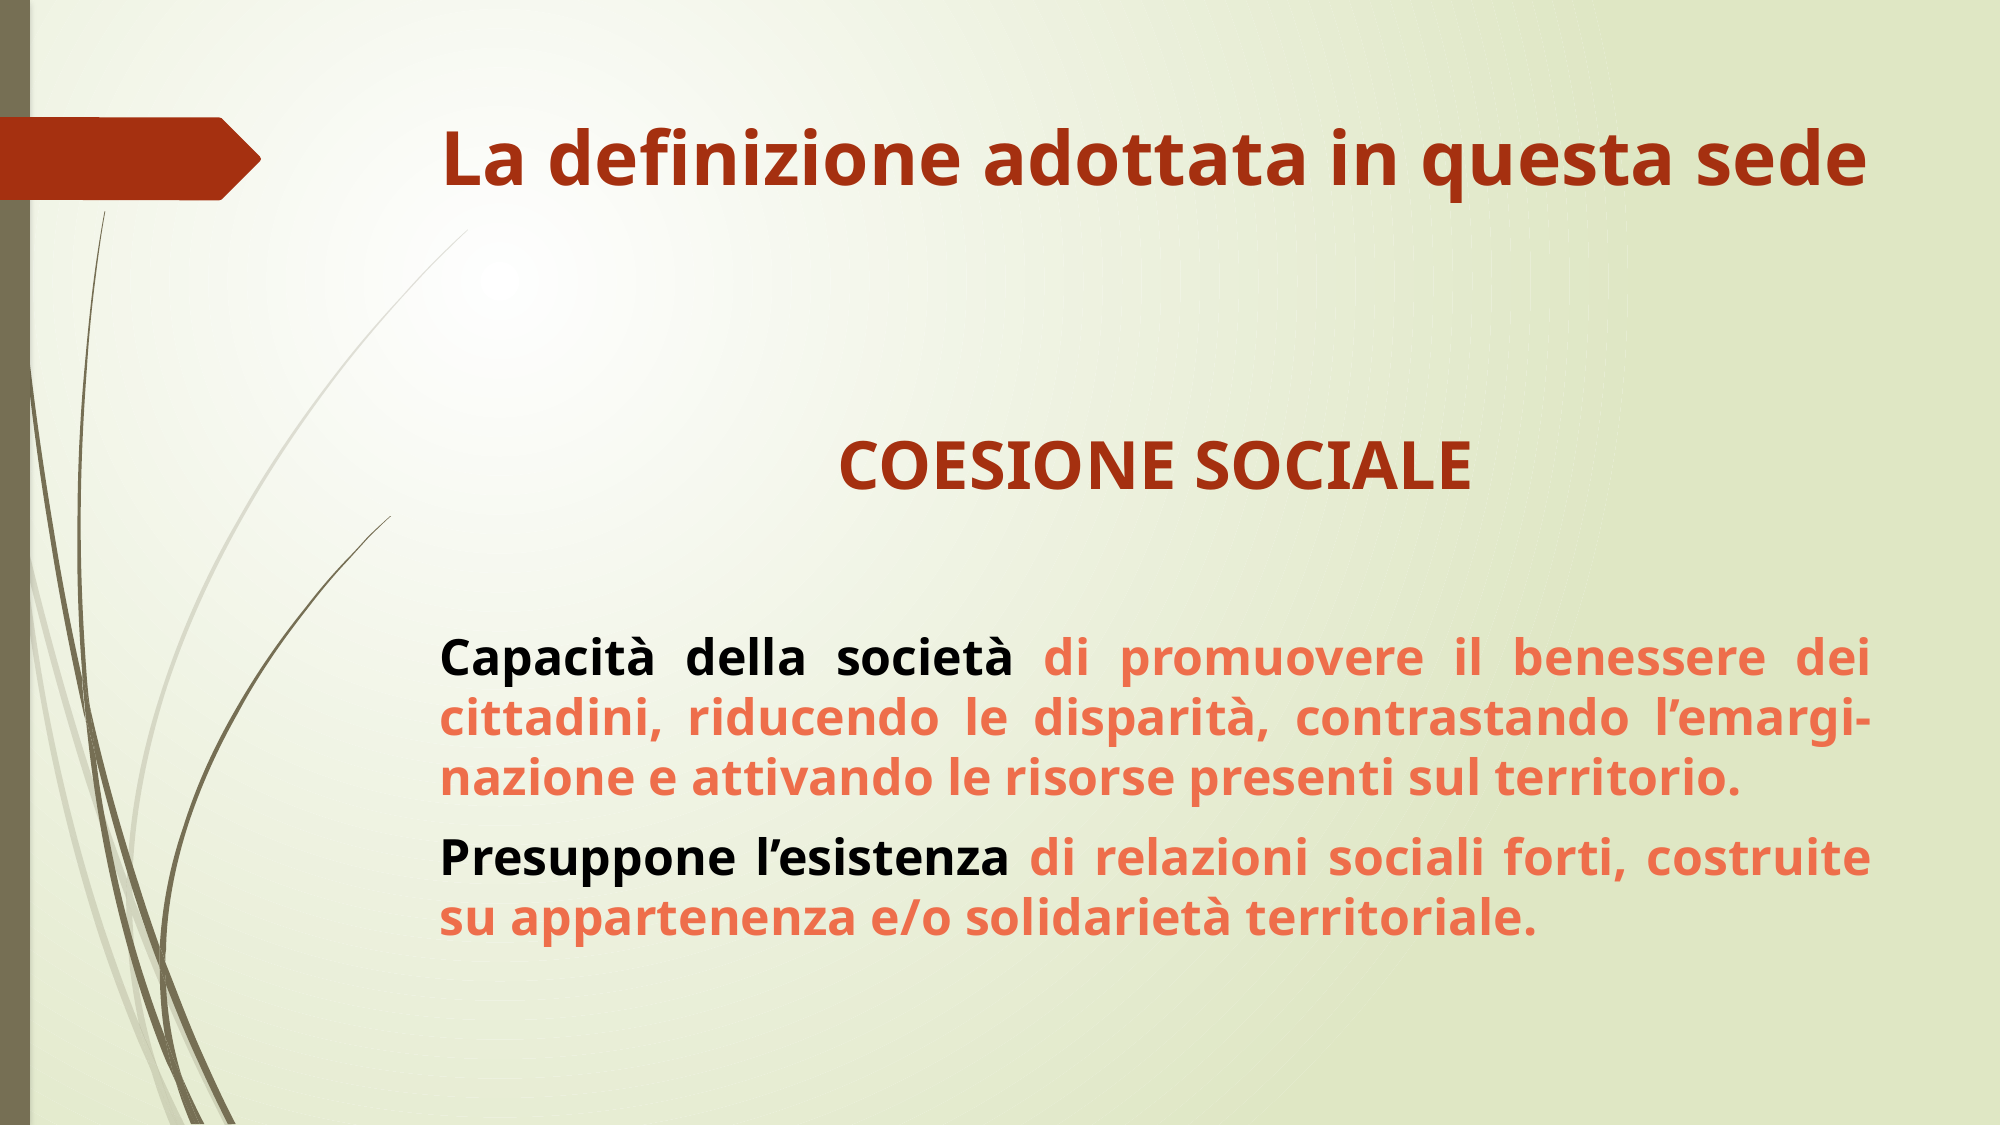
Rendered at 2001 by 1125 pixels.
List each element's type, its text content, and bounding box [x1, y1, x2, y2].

title La definizione adottata in questa sede [425, 102, 1888, 313]
list COESIONE SOCIALE Capacità della società di promuovere il benessere dei cittadini, riducendo le disparità, contrastando l’emargi-nazione e attivando le risorse presenti sul territorio. Presuppone l’esistenza di relazioni sociali forti, costruite su appartenenza e/o solidarietà territoriale. [424, 350, 1888, 970]
